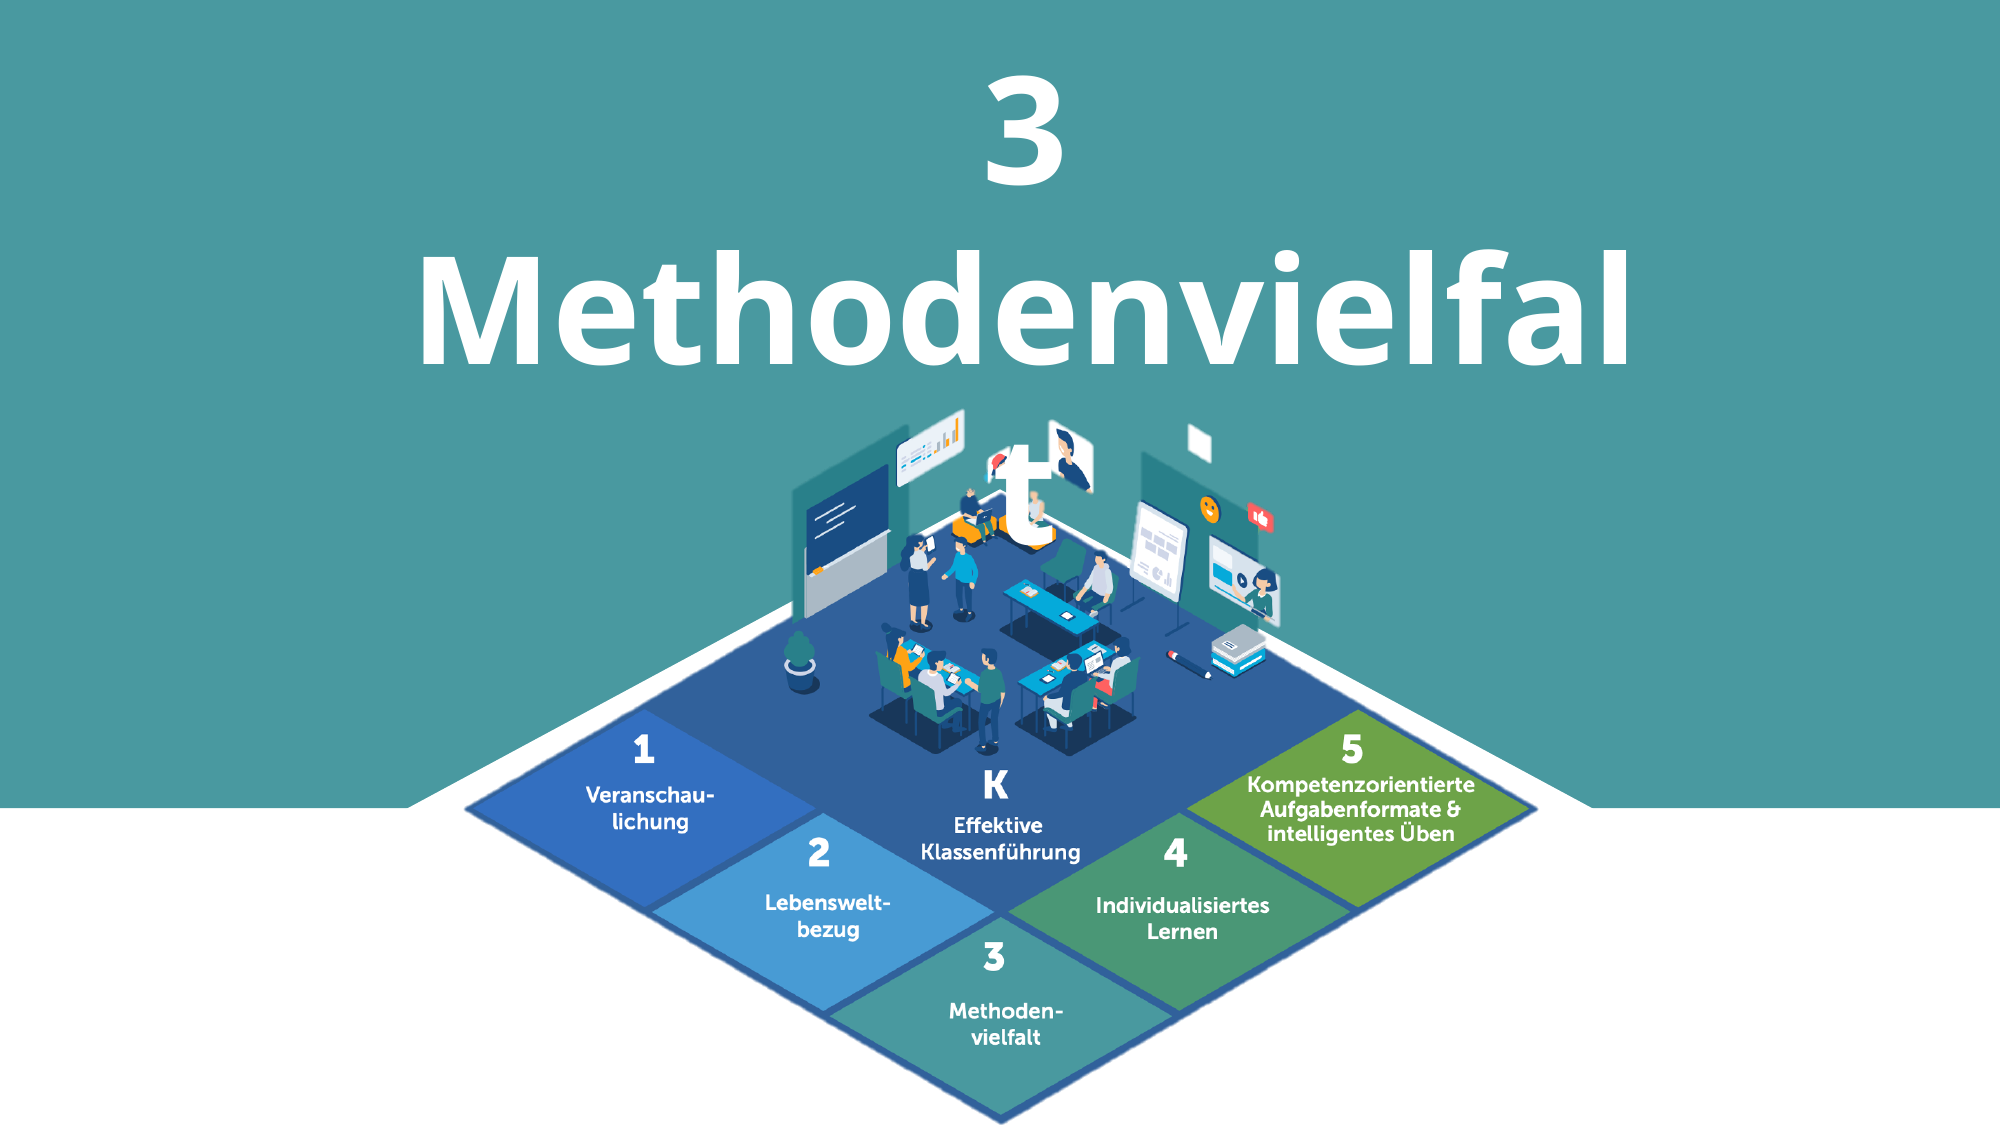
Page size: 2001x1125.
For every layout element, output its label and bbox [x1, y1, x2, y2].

picture [441, 387, 1559, 1125]
